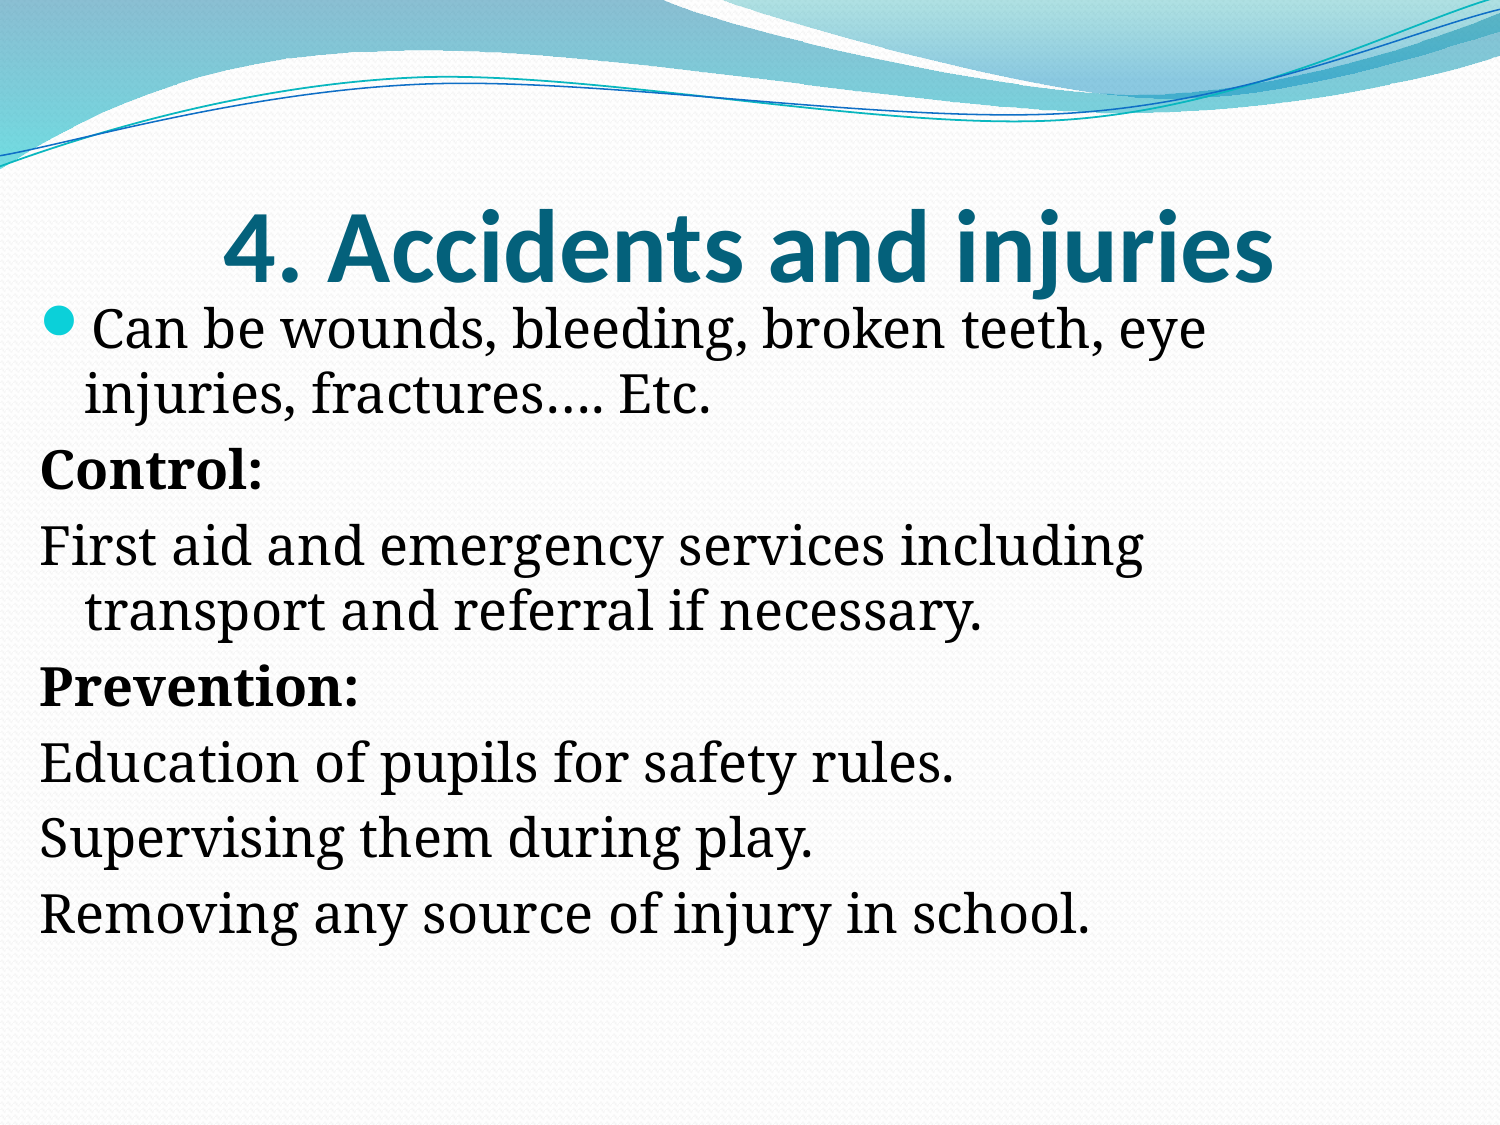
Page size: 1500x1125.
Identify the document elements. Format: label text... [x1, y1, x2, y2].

title 4. Accidents and injuries [75, 115, 1425, 303]
list Can be wounds, bleeding, broken teeth, eye injuries, fractures…. Etc. Control: First aid and emergency services including transport and referral if necessary. Prevention: Education of pupils for safety rules. Supervising them during play. Removing any source of injury in school. [24, 287, 1406, 1075]
